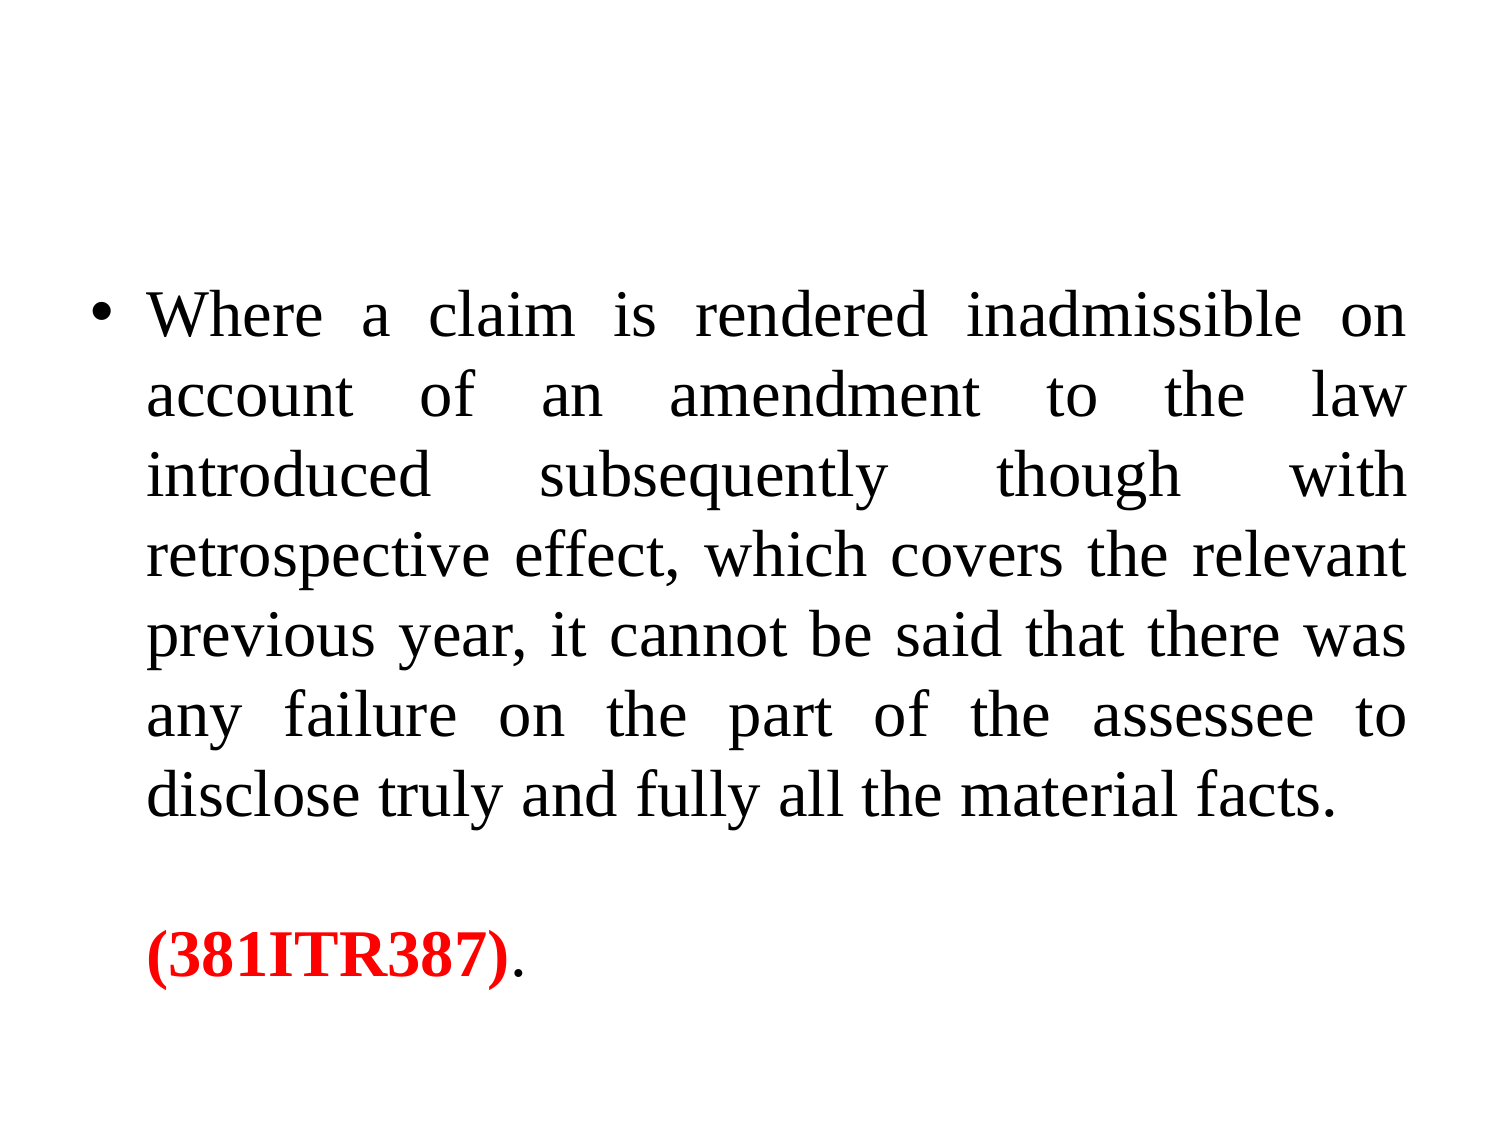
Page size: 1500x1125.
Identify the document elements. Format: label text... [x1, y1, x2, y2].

list Where a claim is rendered inadmissible on account of an amendment to the law introduced subsequently though with retrospective effect, which covers the relevant previous year, it cannot be said that there was any failure on the part of the assessee to disclose truly and fully all the material facts. (381ITR387). [75, 262, 1425, 1005]
